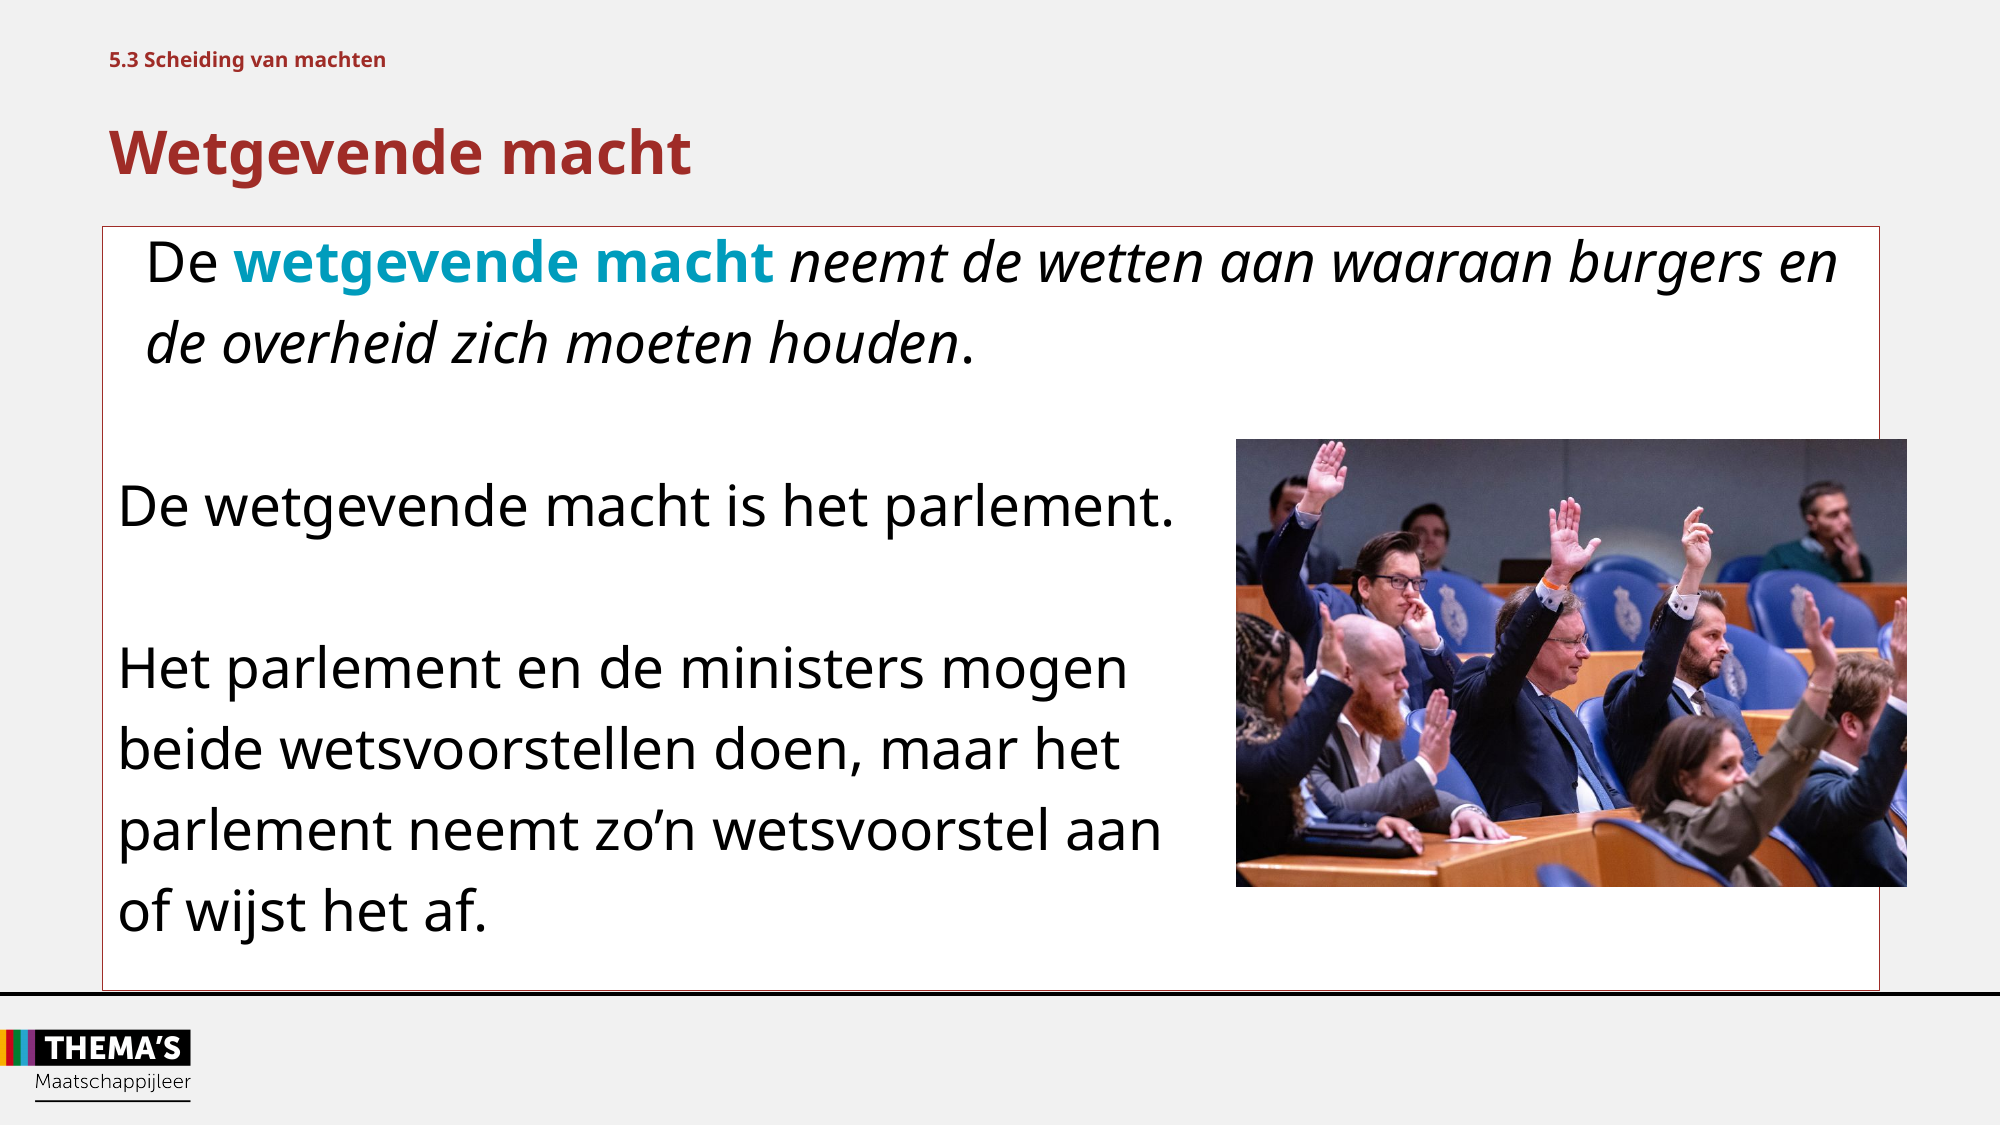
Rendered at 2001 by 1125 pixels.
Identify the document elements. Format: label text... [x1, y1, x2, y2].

picture [1236, 439, 1907, 887]
text_box De wetgevende macht neemt de wetten aan waaraan burgers en de overheid zich moeten houden. De wetgevende macht is het parlement. Het parlement en de ministers mogen beide wetsvoorstellen doen, maar het parlement neemt zo’n wetsvoorstel aan of wijst het af. [102, 226, 1879, 991]
picture [0, 993, 203, 1125]
list 5.3 Scheiding van machten [94, 33, 941, 88]
list Wetgevende macht [94, 114, 1879, 205]
